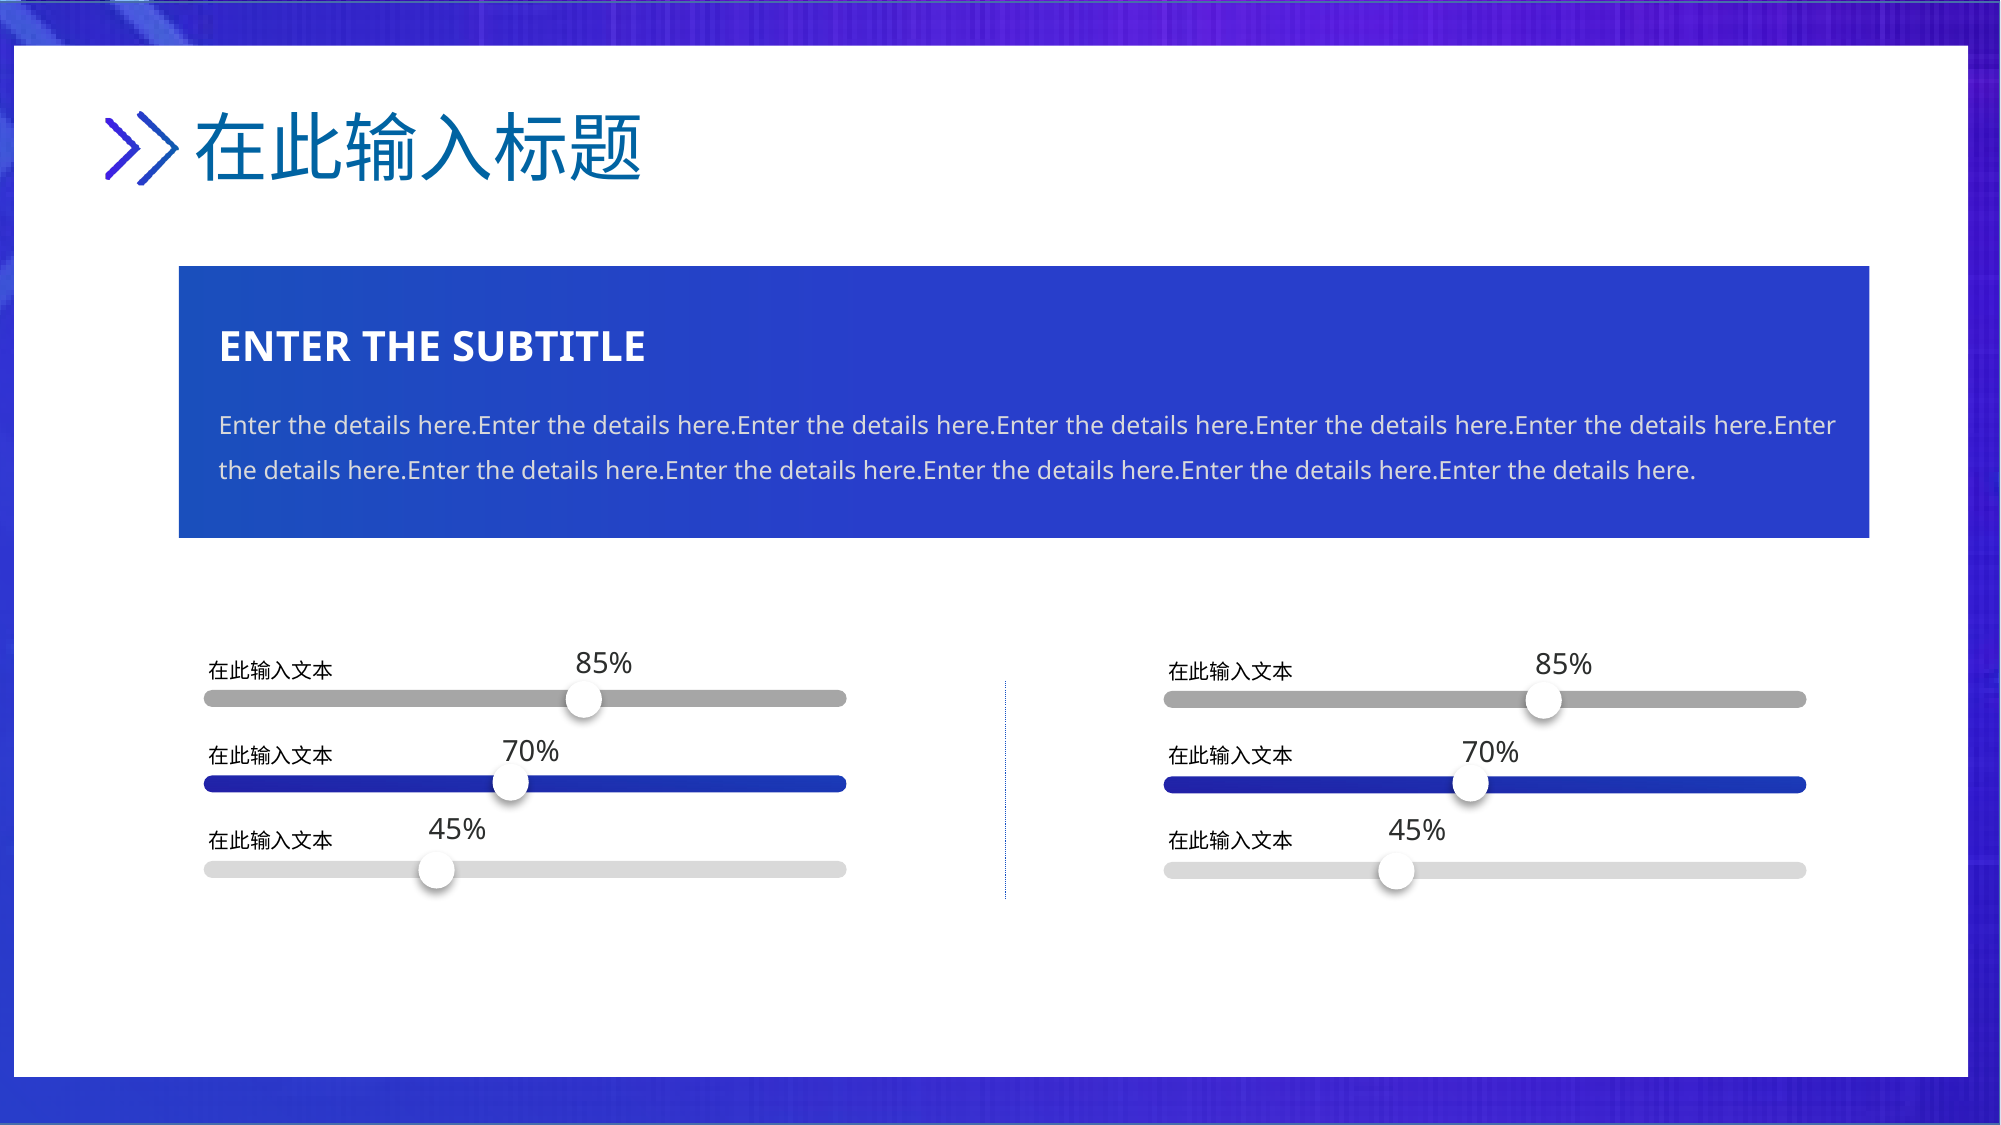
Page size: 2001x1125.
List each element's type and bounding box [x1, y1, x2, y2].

text_box [101, 99, 1870, 900]
